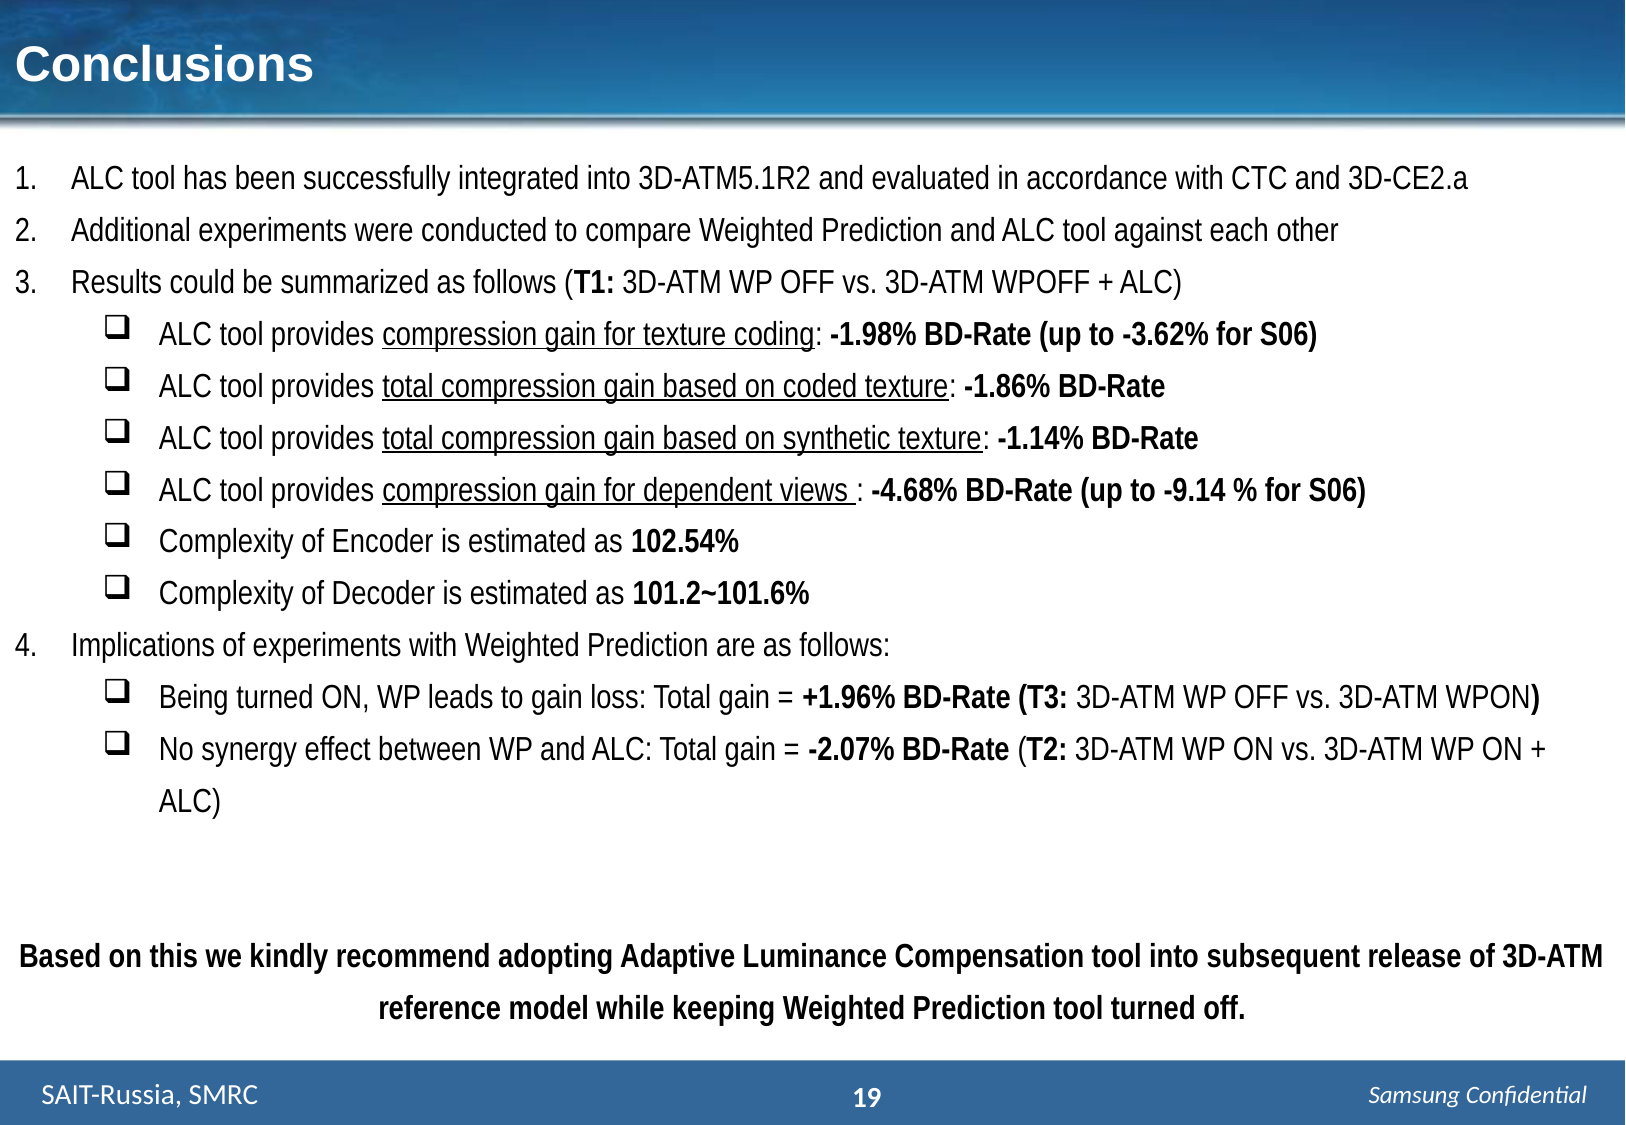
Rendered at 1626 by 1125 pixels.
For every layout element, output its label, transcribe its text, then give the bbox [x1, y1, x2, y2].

text_box SAIT-Russia, SMRC [17, 1069, 788, 1116]
text_box [0, 1060, 1625, 1125]
text_box ALC tool has been successfully integrated into 3D-ATM5.1R2 and evaluated in accordance with CTC and 3D-CE2.a Additional experiments were conducted to compare Weighted Prediction and ALC tool against each other Results could be summarized as follows (T1: 3D-ATM WP OFF vs. 3D-ATM WPOFF + ALC) ALC tool provides compression gain for texture coding: -1.98% BD-Rate (up to -3.62% for S06) ALC tool provides total compression gain based on coded texture: -1.86% BD-Rate ALC tool provides total compression gain based on synthetic texture: -1.14% BD-Rate ALC tool provides compression gain for dependent views : -4.68% BD-Rate (up to -9.14 % for S06) Complexity of Encoder is estimated as 102.54% Complexity of Decoder is estimated as 101.2~101.6% Implications of experiments with Weighted Prediction are as follows: Being turned ON, WP leads to gain loss: Total gain = +1.96% BD-Rate (T3: 3D-ATM WP OFF vs. 3D-ATM WPON) No synergy effect between WP and ALC: Total gain = -2.07% BD-Rate (T2: 3D-ATM WP ON vs. 3D-ATM WP ON + ALC) Based on this we kindly recommend adopting Adaptive Luminance Compensation tool into subsequent release of 3D-ATM reference model while keeping Weighted Prediction tool turned off. [0, 148, 1625, 1034]
text_box Samsung Confidential [1357, 1072, 1599, 1114]
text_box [0, 0, 1625, 139]
text_box 19 [745, 1072, 893, 1119]
